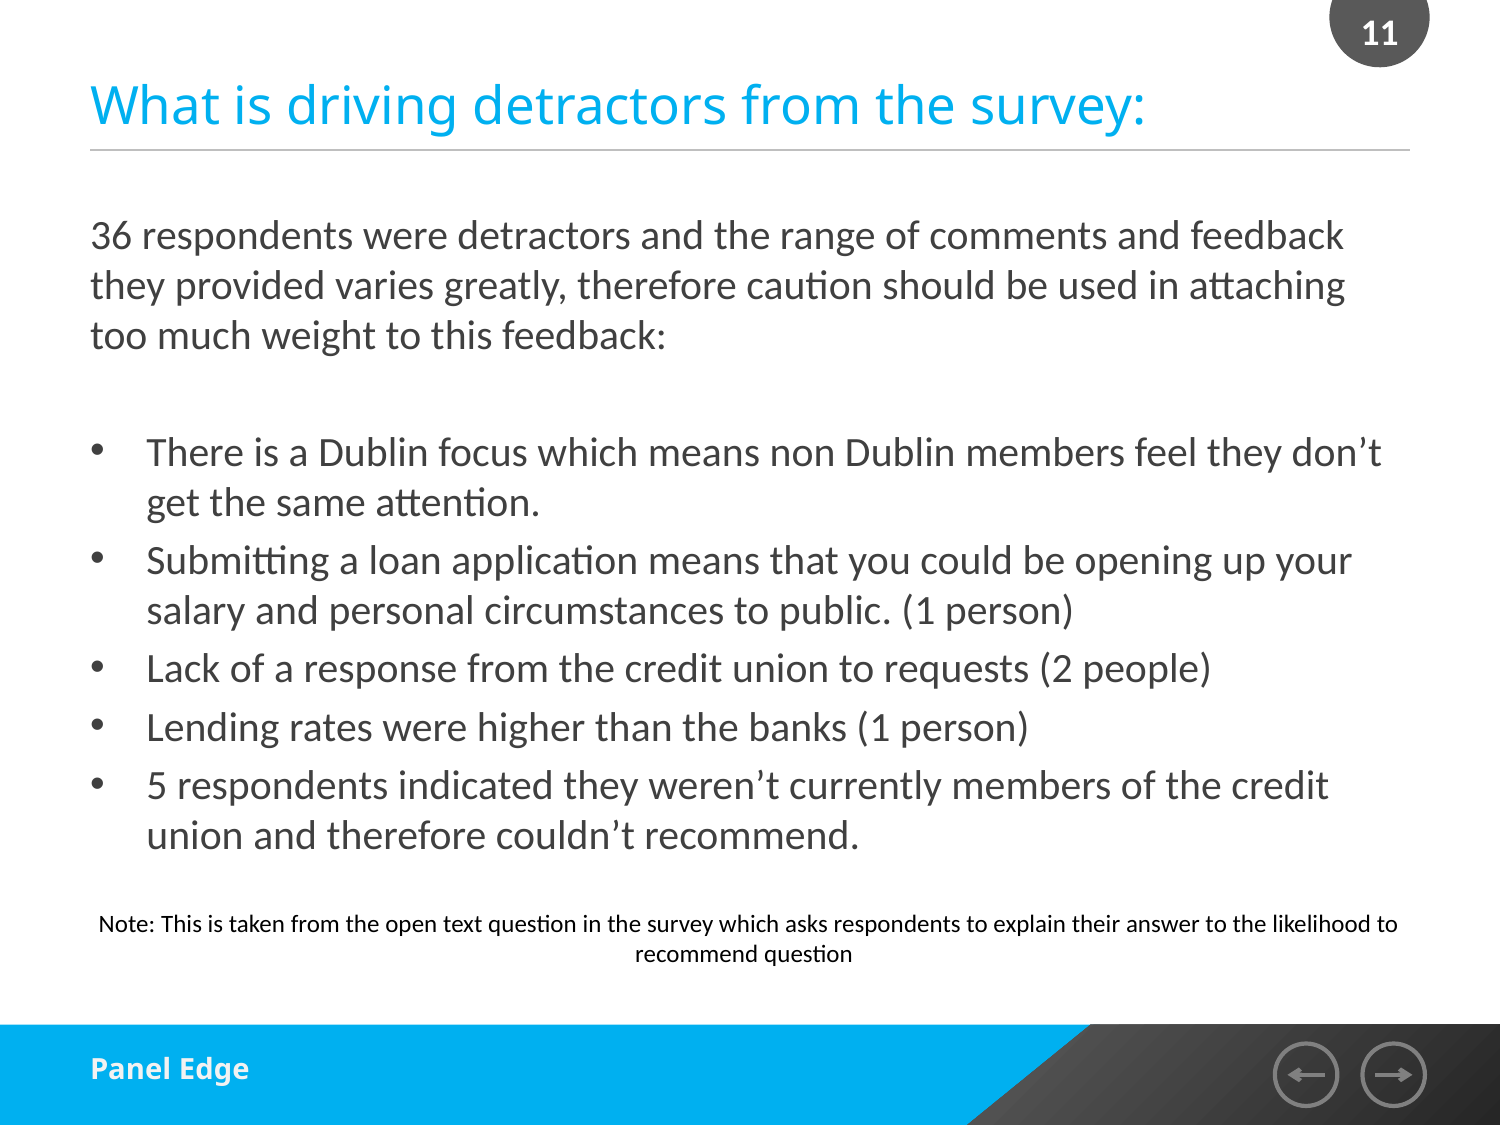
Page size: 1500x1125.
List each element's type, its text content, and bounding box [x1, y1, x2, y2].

footer Panel Edge [75, 1040, 550, 1100]
slide_number 11 [1331, 0, 1428, 60]
title What is driving detractors from the survey: [75, 45, 1425, 163]
text_box Note: This is taken from the open text question in the survey which asks respondents to explain their answer to the likelihood to recommend question [50, 899, 1450, 975]
list 36 respondents were detractors and the range of comments and feedback they provided varies greatly, therefore caution should be used in attaching too much weight to this feedback: There is a Dublin focus which means non Dublin members feel they don’t get the same attention. Submitting a loan application means that you could be opening up your salary and personal circumstances to public. (1 person) Lack of a response from the credit union to requests (2 people) Lending rates were higher than the banks (1 person) 5 respondents indicated they weren’t currently members of the credit union and therefore couldn’t recommend. [75, 200, 1425, 899]
